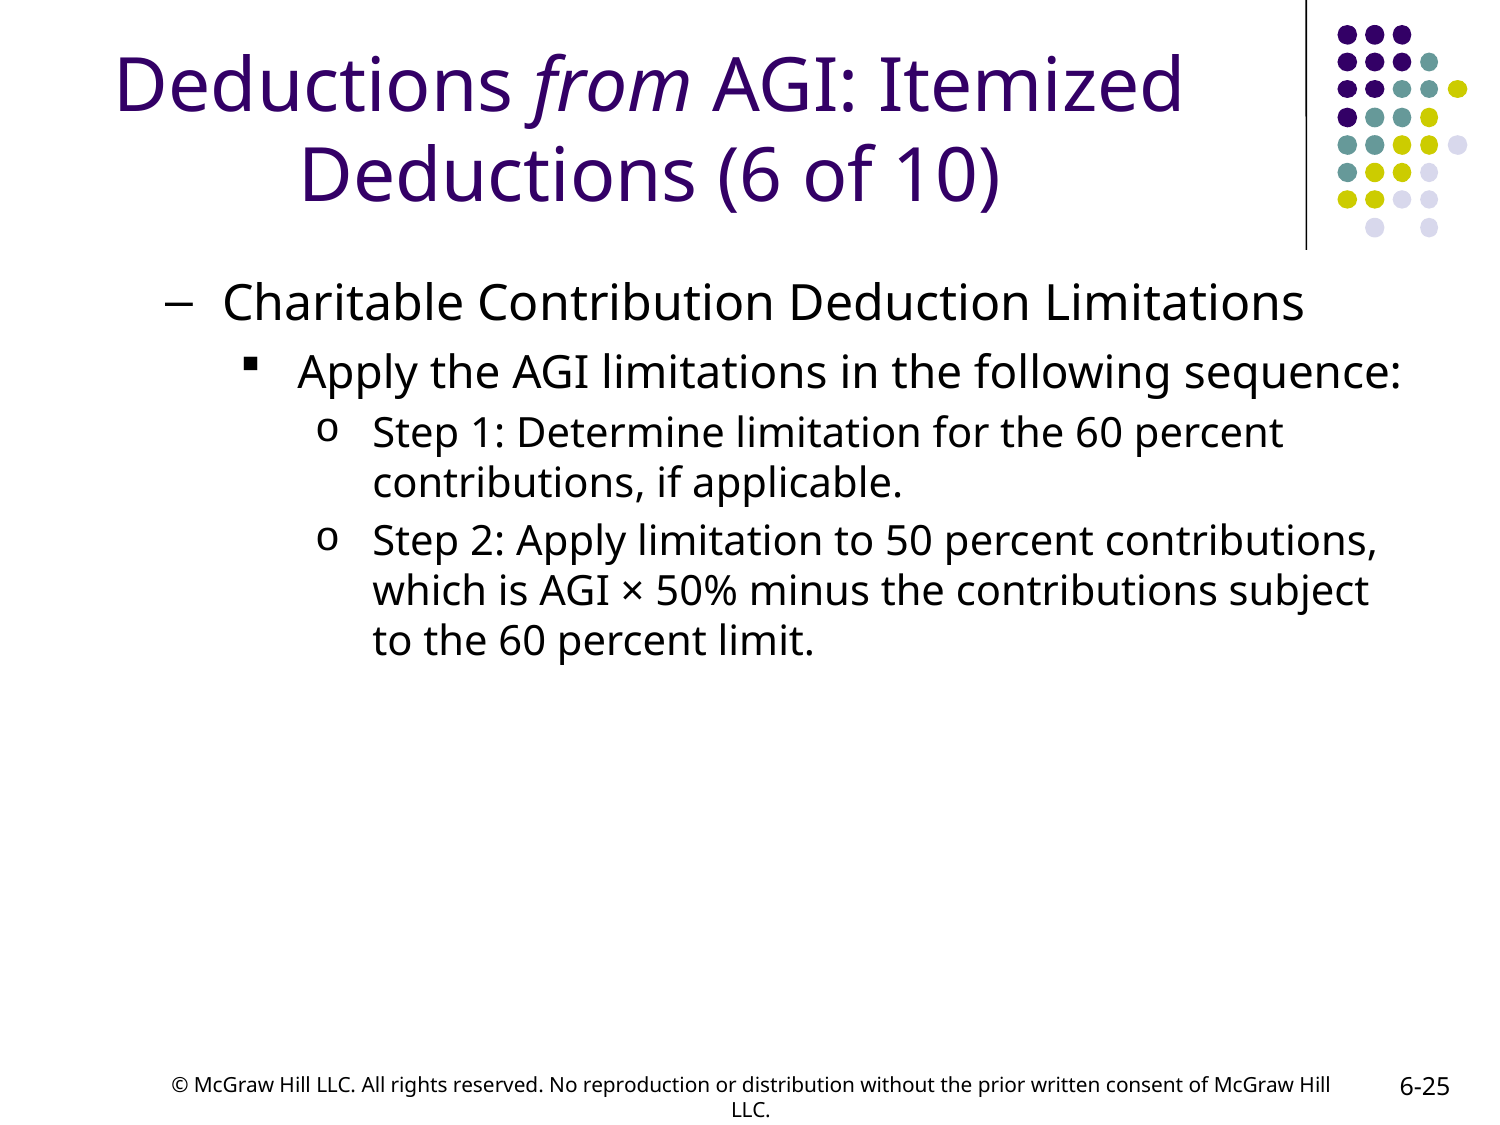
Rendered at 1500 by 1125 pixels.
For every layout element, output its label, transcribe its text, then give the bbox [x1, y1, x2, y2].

list Charitable Contribution Deduction Limitations Apply the AGI limitations in the following sequence: Step 1: Determine limitation for the 60 percent contributions, if applicable. Step 2: Apply limitation to 50 percent contributions, which is AGI × 50% minus the contributions subject to the 60 percent limit. [75, 262, 1425, 1063]
title Deductions from AGI: Itemized Deductions (6 of 10) [25, 24, 1275, 228]
